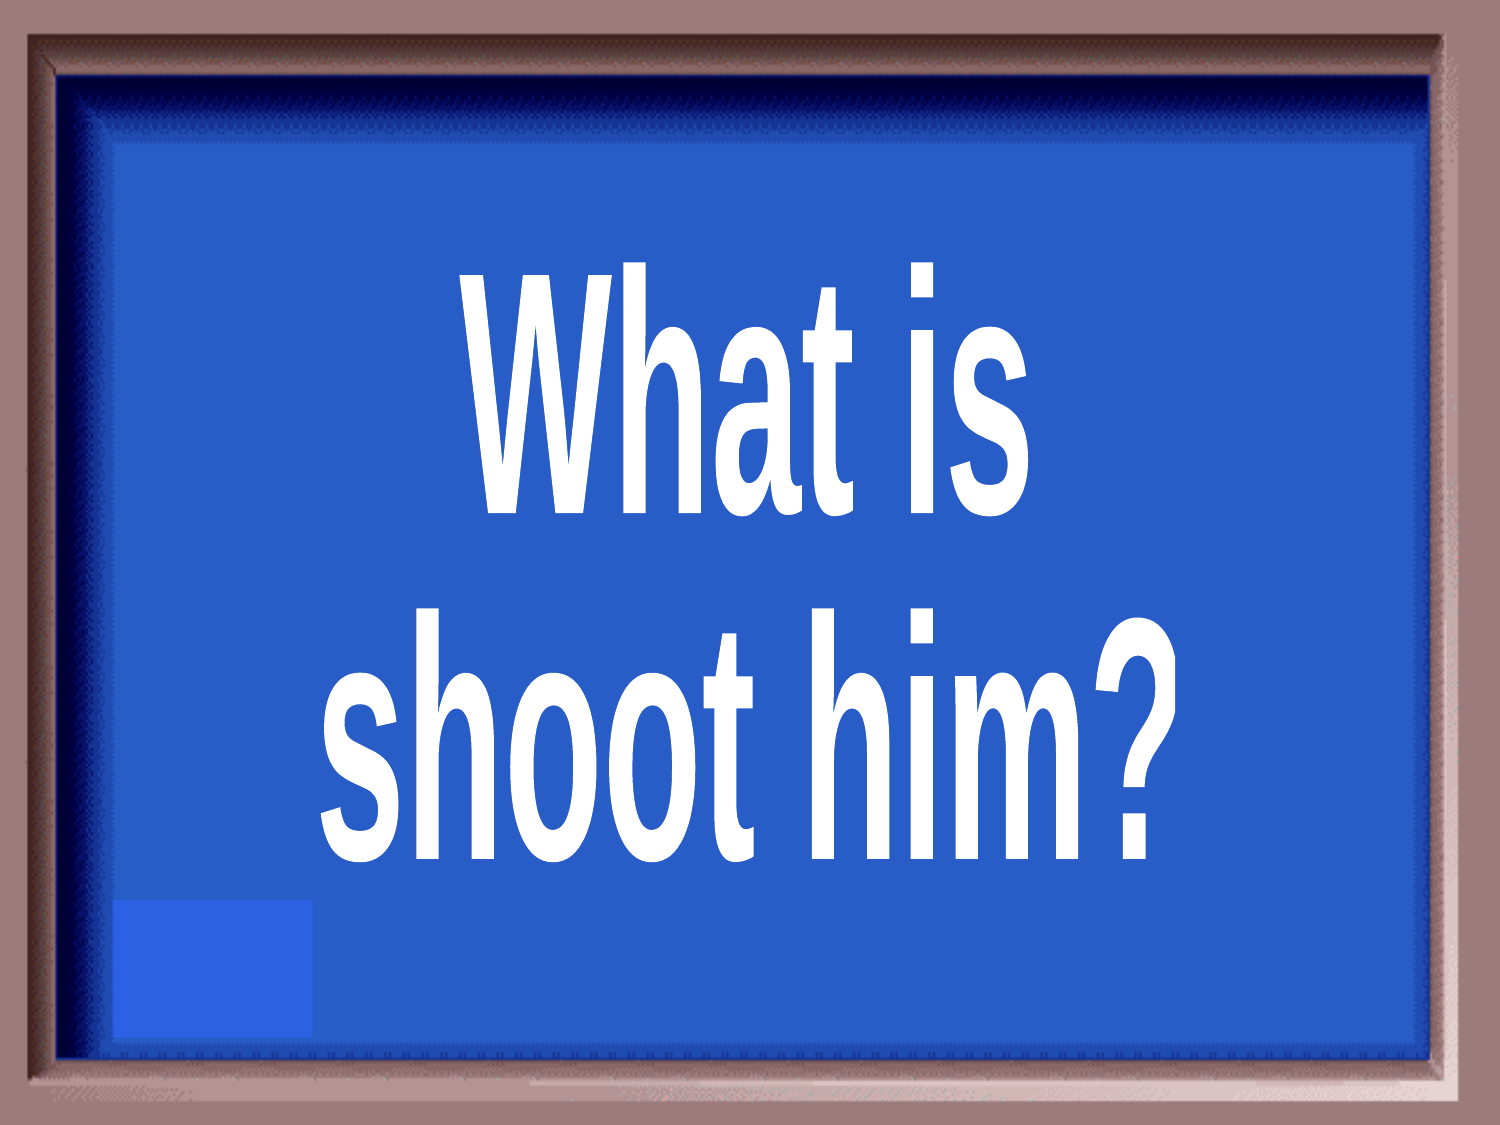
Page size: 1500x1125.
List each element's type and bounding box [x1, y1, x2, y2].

picture [0, 0, 1500, 1125]
text_box [112, 899, 313, 1038]
